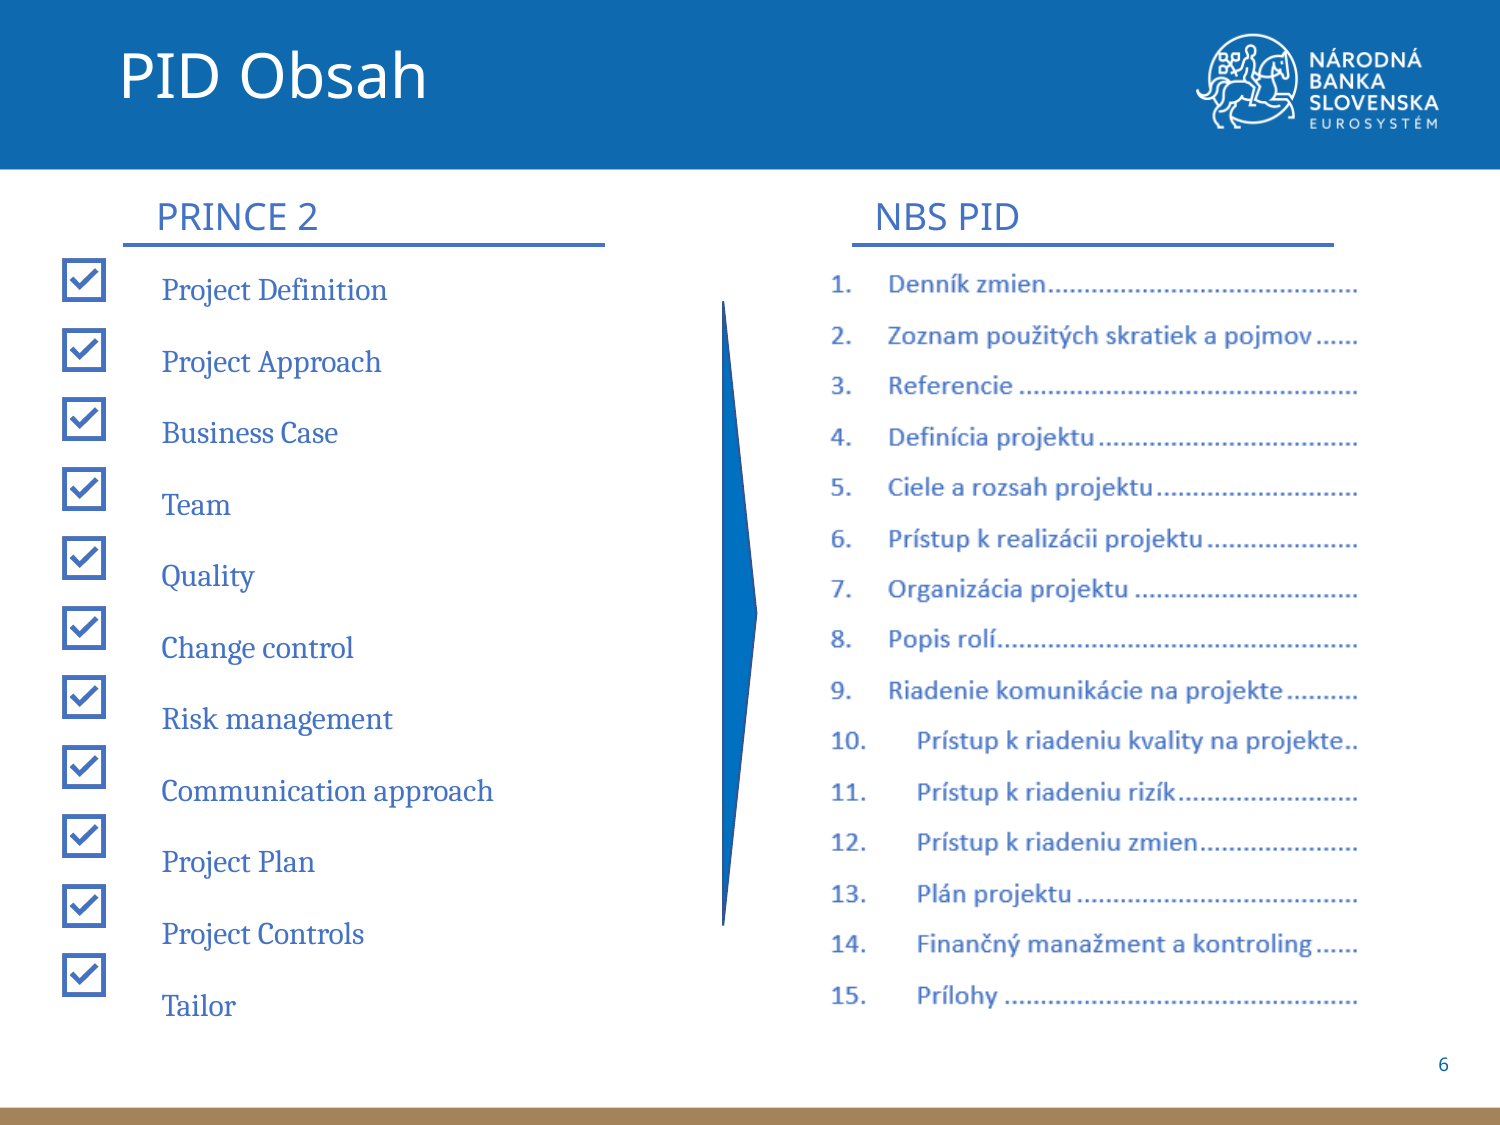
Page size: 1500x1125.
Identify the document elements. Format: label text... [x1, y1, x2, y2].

picture [0, 0, 1500, 1125]
text_box PRINCE 2 [141, 185, 335, 243]
text_box NBS PID [859, 185, 1036, 243]
list Project Definition Project Approach Business Case Team Quality Change control Risk management Communication approach Project Plan Project Controls Tailor [146, 242, 717, 1039]
list PID Obsah [103, 37, 1171, 150]
text_box [722, 301, 758, 926]
slide_number 6 [1281, 1045, 1464, 1106]
